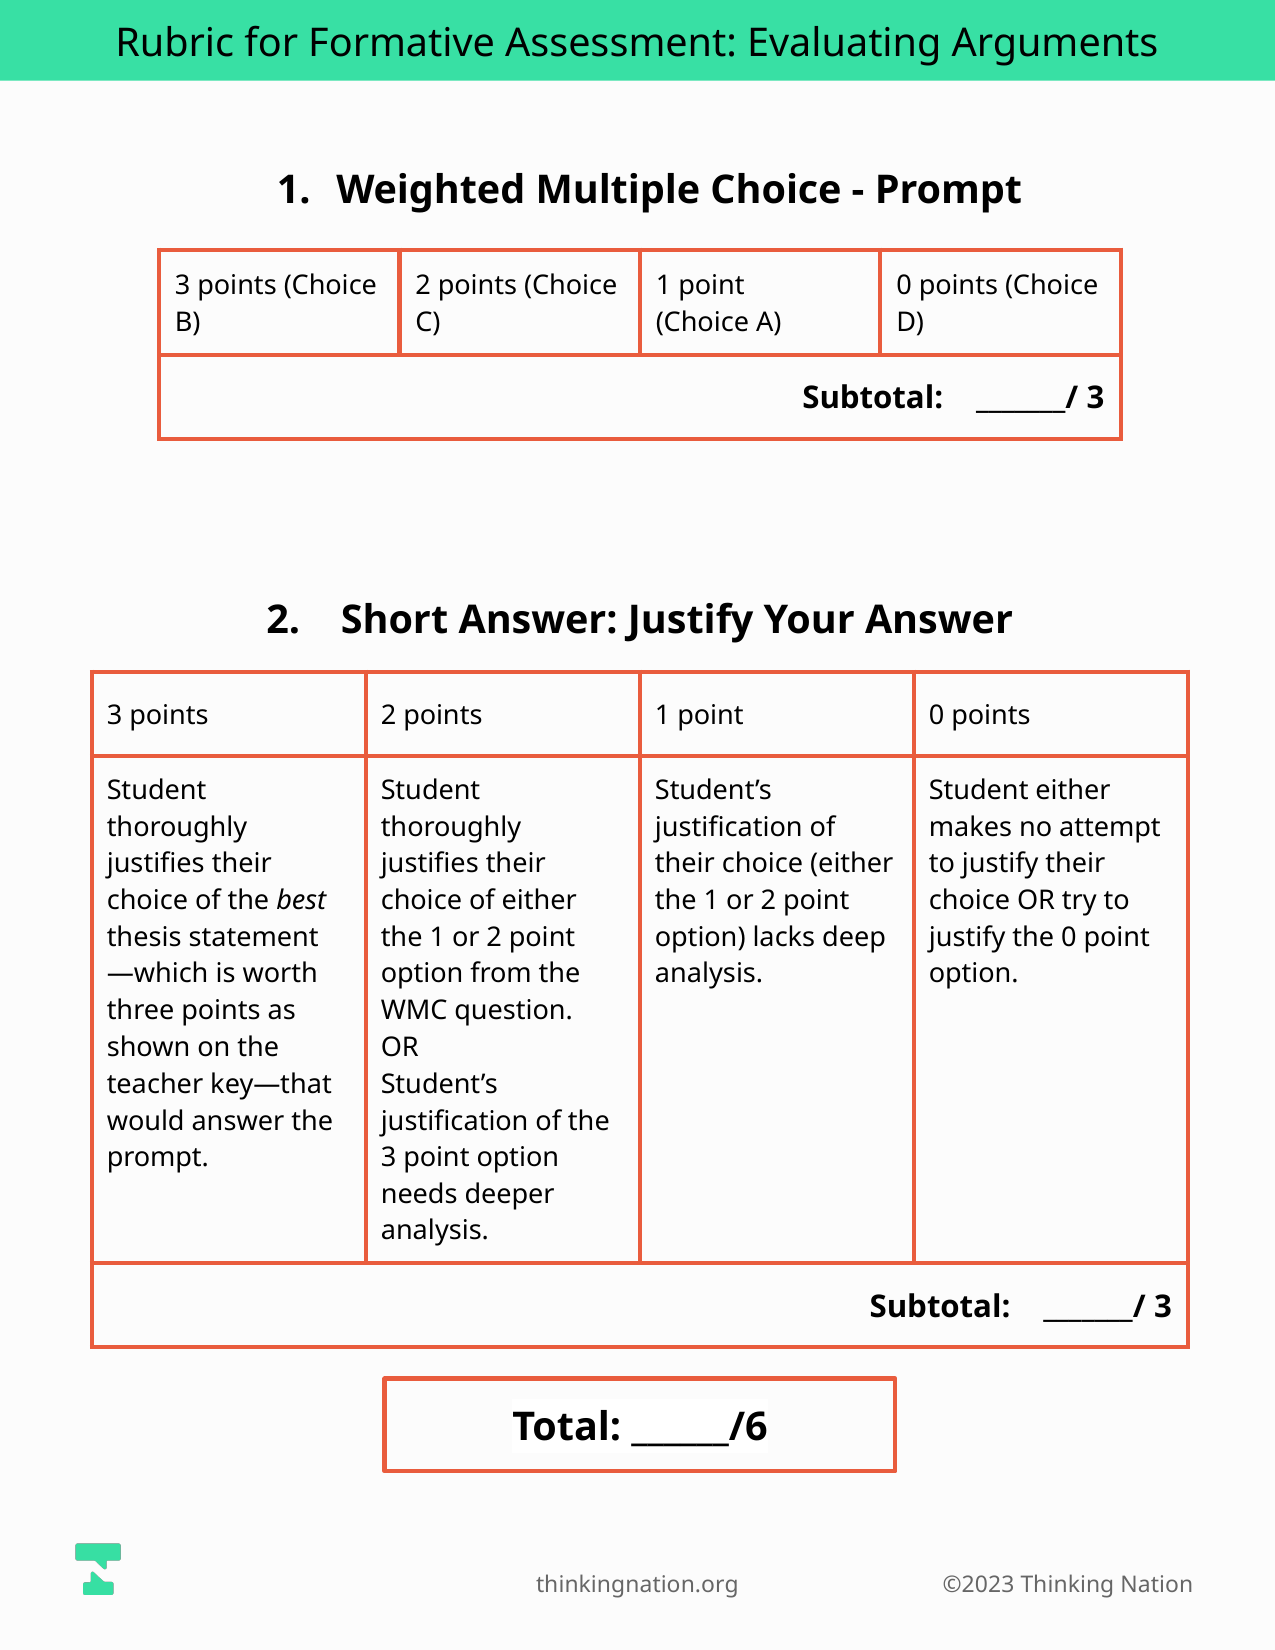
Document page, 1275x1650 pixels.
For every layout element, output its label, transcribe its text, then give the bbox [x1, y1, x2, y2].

table_cell Student’s justification of their choice (either the 1 or 2 point option) lacks deep analysis. [642, 758, 912, 1261]
table_header 1 point (Choice A) [642, 252, 878, 353]
table_header 0 points [916, 674, 1186, 754]
text_box Total: ______/6 [384, 1378, 896, 1472]
text_box 2. Short Answer: Justify Your Answer [205, 578, 1075, 649]
table_header 1 point [642, 674, 912, 754]
table_header 3 points [94, 674, 364, 754]
text_box ©2023 Thinking Nation [907, 1553, 1210, 1605]
table_header 3 points (Choice B) [161, 252, 397, 353]
table_cell Subtotal: _______/ 3 [94, 1265, 1186, 1345]
table_header 2 points (Choice C) [402, 252, 638, 353]
table_cell Student thoroughly justifies their choice of either the 1 or 2 point option from the WMC question. OR Student’s justification of the 3 point option needs deeper analysis. [368, 758, 638, 1261]
picture [62, 1533, 134, 1605]
table_header 0 points (Choice D) [882, 252, 1119, 353]
table_header 2 points [368, 674, 638, 754]
table_cell Student either makes no attempt to justify their choice OR try to justify the 0 point option. [916, 758, 1186, 1261]
table_cell Subtotal: _______/ 3 [161, 357, 1119, 437]
table_cell Student thoroughly justifies their choice of the best thesis statement —which is worth three points as shown on the teacher key—that would answer the prompt. [94, 758, 364, 1261]
text_box Weighted Multiple Choice - Prompt [237, 147, 1043, 218]
text_box Rubric for Formative Assessment: Evaluating Arguments [0, 0, 1275, 81]
text_box thinkingnation.org [486, 1553, 789, 1605]
